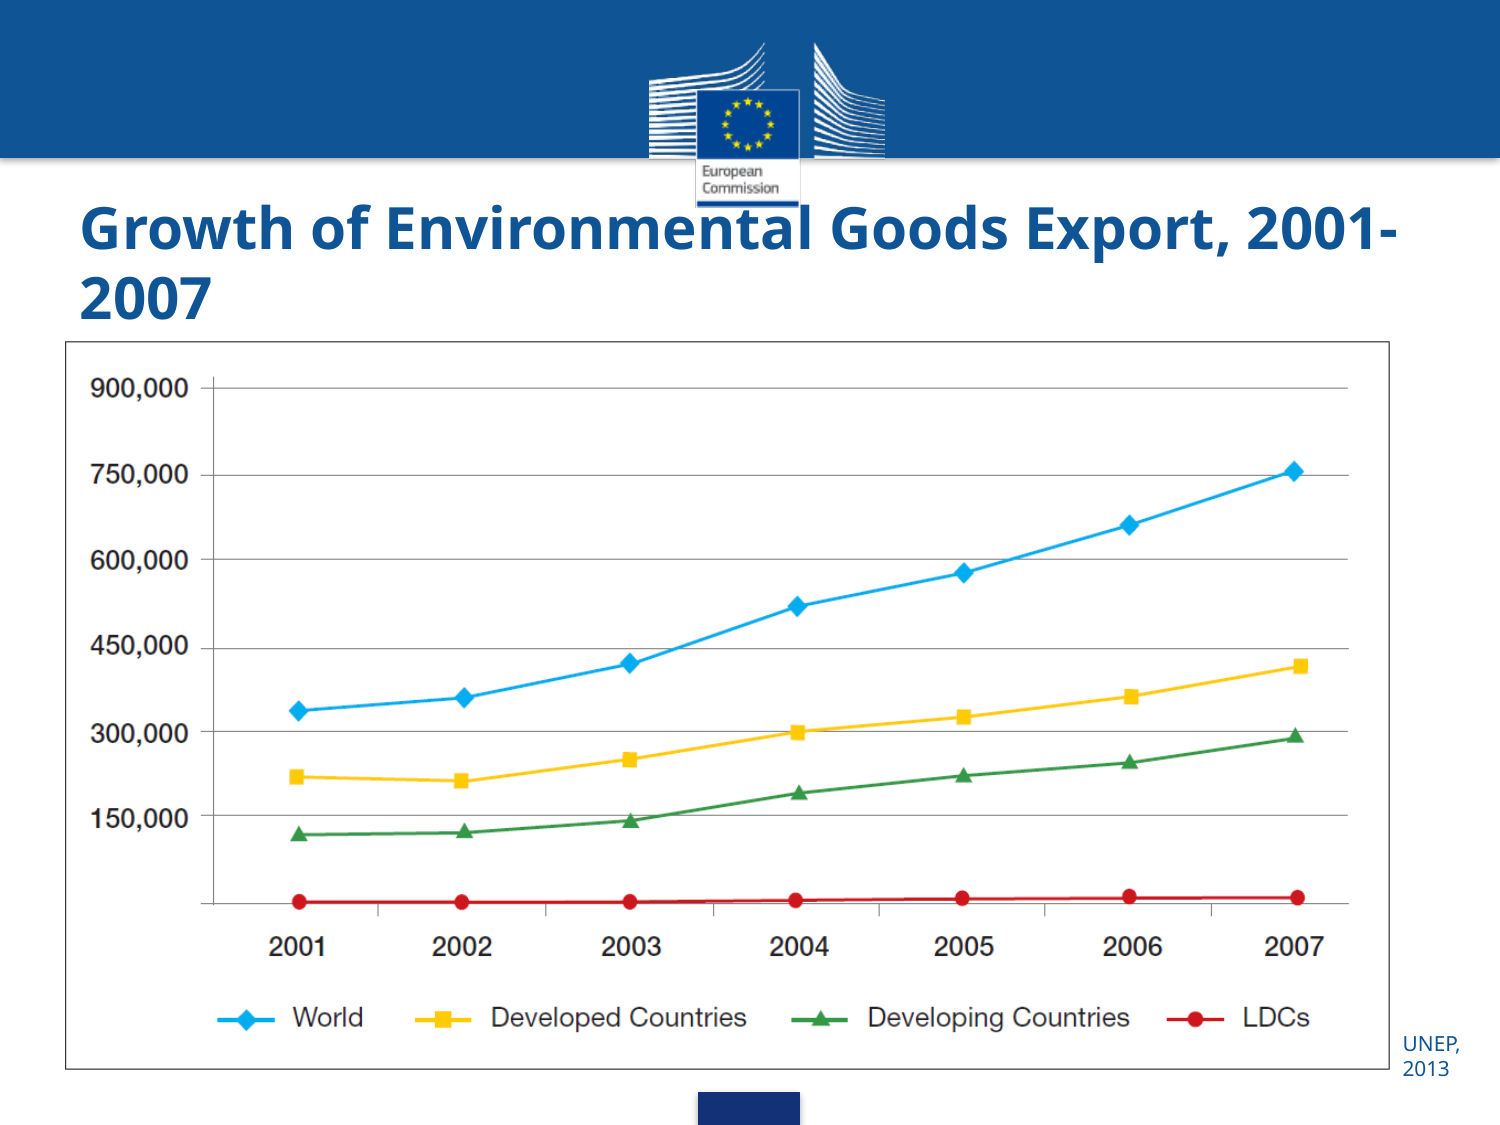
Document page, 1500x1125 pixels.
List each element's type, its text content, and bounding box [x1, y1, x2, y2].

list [64, 337, 1393, 1083]
title Growth of Environmental Goods Export, 2001-2007 [64, 184, 1415, 339]
text_box UNEP, 2013 [1395, 1023, 1500, 1088]
picture [649, 42, 885, 184]
